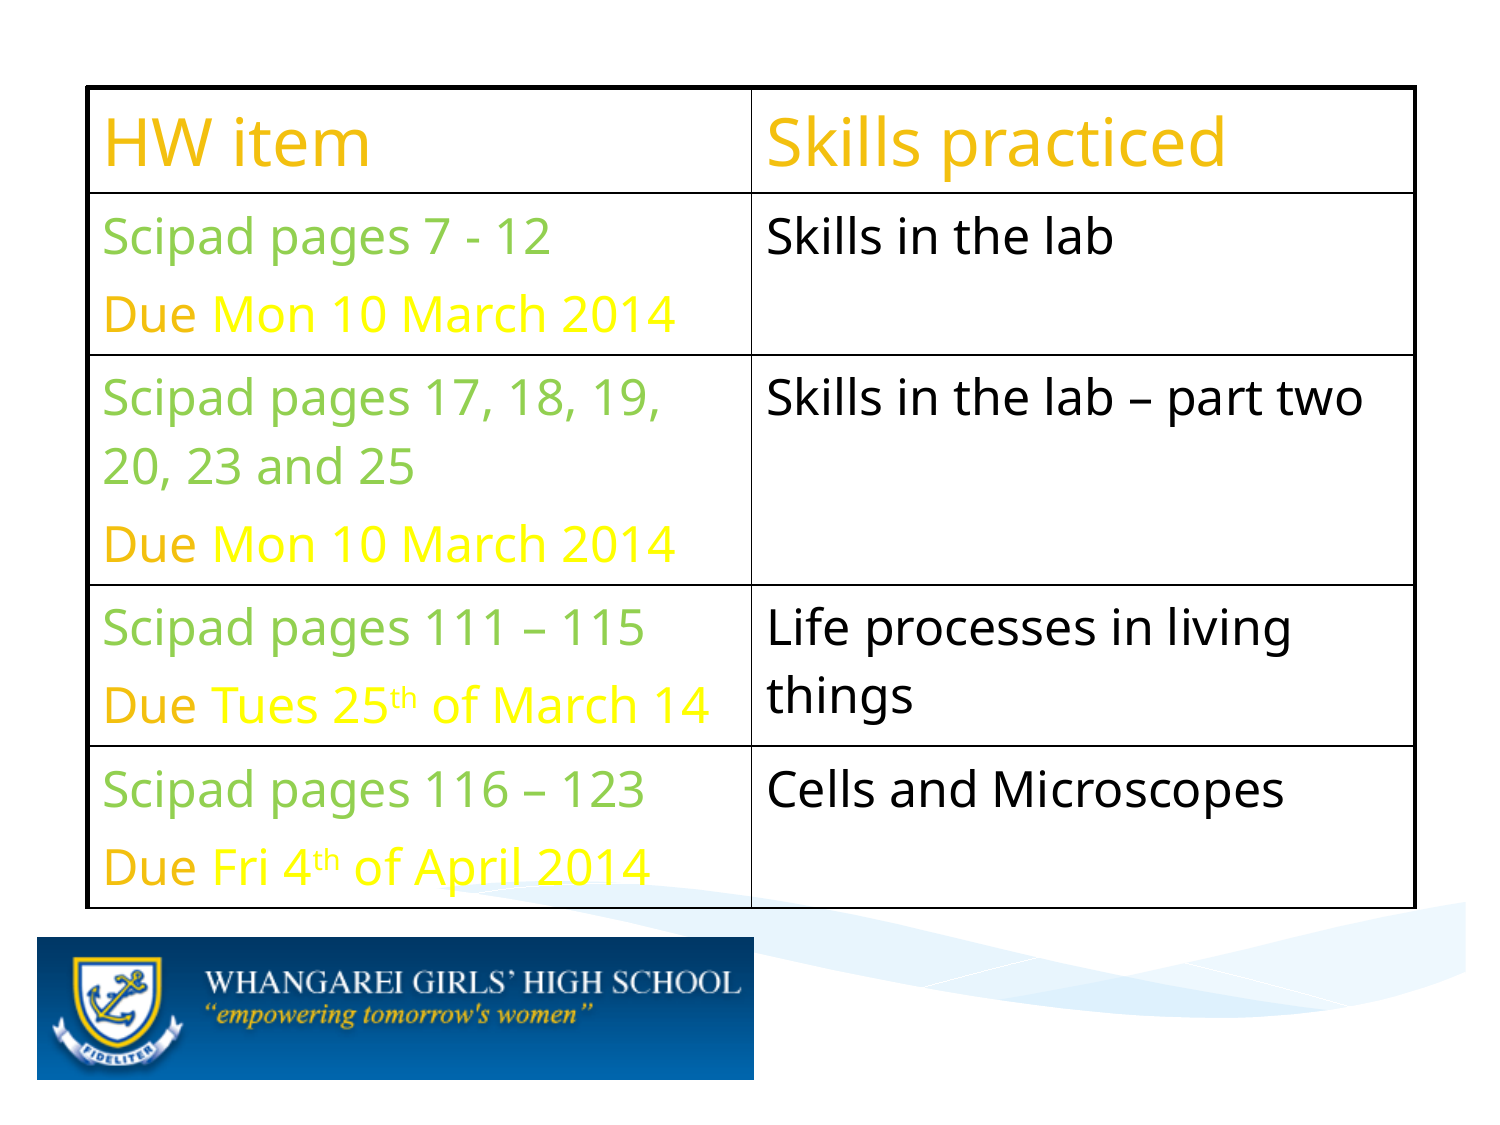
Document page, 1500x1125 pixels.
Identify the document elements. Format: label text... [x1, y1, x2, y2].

table_cell Scipad pages 116 – 123 Due Fri 4th of April 2014 [90, 747, 751, 907]
table_cell Skills in the lab [752, 194, 1413, 354]
table_cell Life processes in living things [752, 586, 1413, 745]
picture [37, 937, 754, 1080]
table_cell Scipad pages 7 - 12 Due Mon 10 March 2014 [90, 194, 751, 354]
table_header Skills practiced [752, 90, 1413, 192]
table_cell Scipad pages 111 – 115 Due Tues 25th of March 14 [90, 586, 751, 745]
table_cell Cells and Microscopes [752, 747, 1413, 907]
table_cell Scipad pages 17, 18, 19, 20, 23 and 25 Due Mon 10 March 2014 [90, 356, 751, 584]
table_cell Skills in the lab – part two [752, 356, 1413, 584]
table_header HW item [90, 90, 751, 192]
